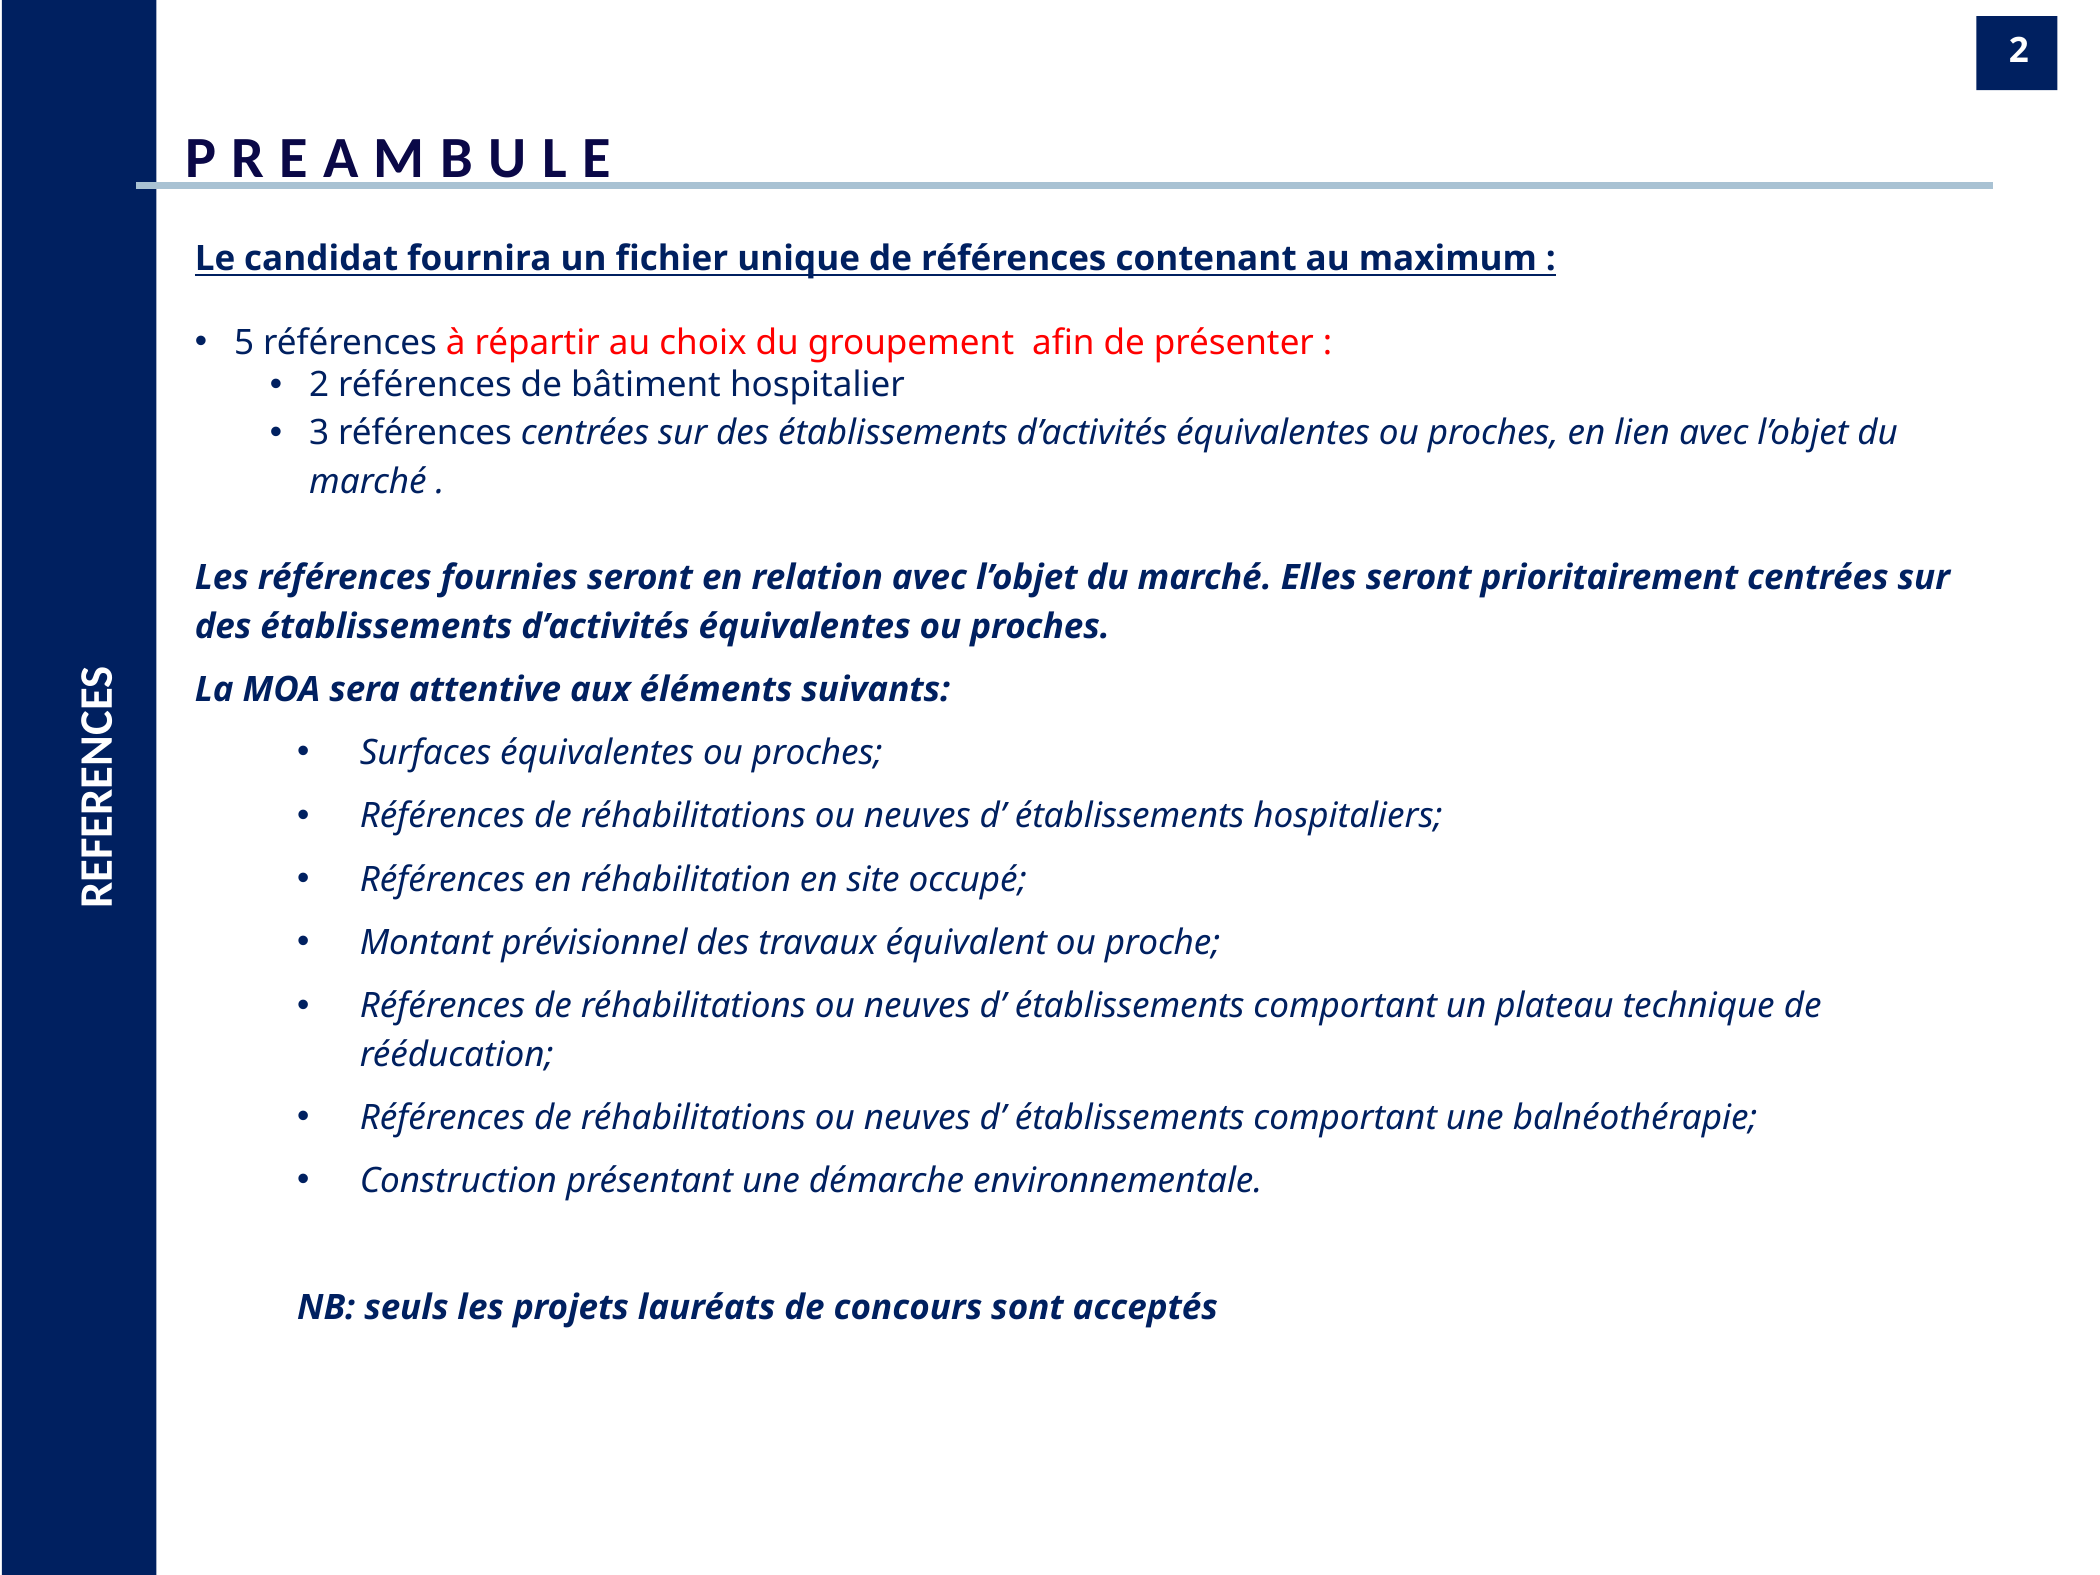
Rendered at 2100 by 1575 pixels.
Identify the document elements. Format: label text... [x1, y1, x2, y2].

text_box 2 [1962, 12, 2044, 91]
text_box Le candidat fournira un fichier unique de références contenant au maximum : 5 références à répartir au choix du groupement afin de présenter : 2 références de bâtiment hospitalier 3 références centrées sur des établissements d’activités équivalentes ou proches, en lien avec l’objet du marché . Les références fournies seront en relation avec l’objet du marché. Elles seront prioritairement centrées sur des établissements d’activités équivalentes ou proches. La MOA sera attentive aux éléments suivants: Surfaces équivalentes ou proches; Références de réhabilitations ou neuves d’ établissements hospitaliers; Références en réhabilitation en site occupé; Montant prévisionnel des travaux équivalent ou proche; Références de réhabilitations ou neuves d’ établissements comportant un plateau technique de rééducation; Références de réhabilitations ou neuves d’ établissements comportant une balnéothérapie; Construction présentant une démarche environnementale. NB: seuls les projets lauréats de concours sont acceptés [179, 228, 1975, 1391]
text_box [2044, 15, 2058, 91]
text_box PREAMBULE [179, 0, 2100, 189]
text_box REFERENCES [1, 0, 157, 1575]
